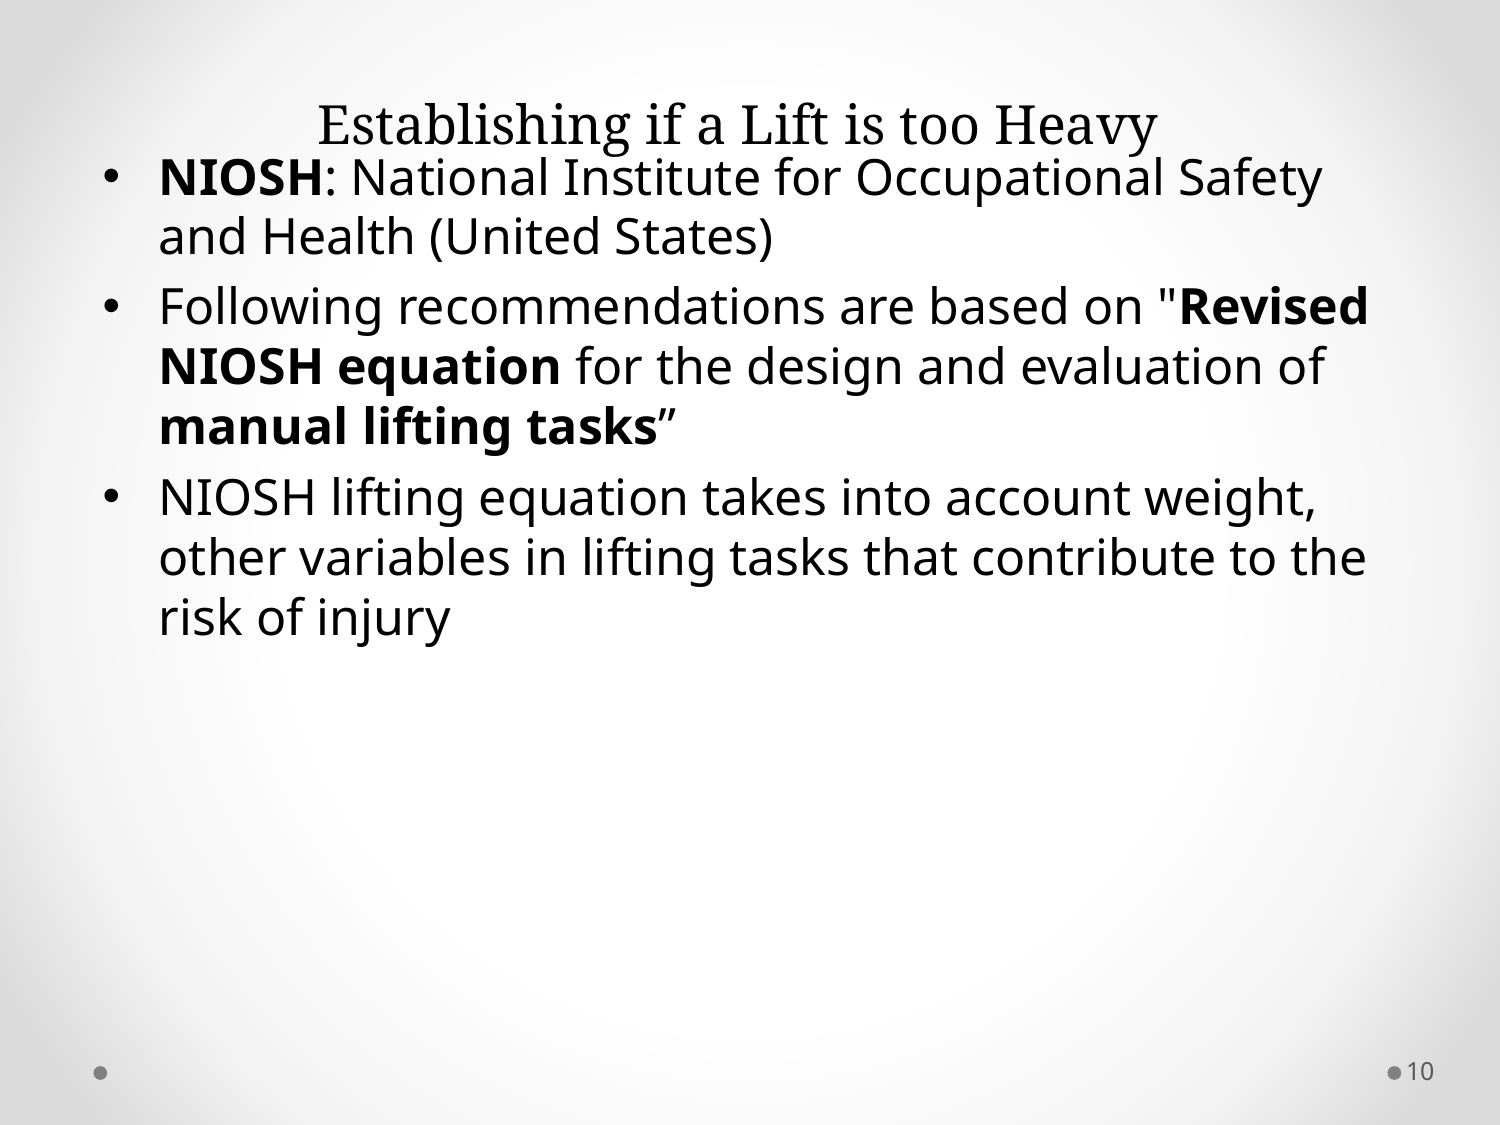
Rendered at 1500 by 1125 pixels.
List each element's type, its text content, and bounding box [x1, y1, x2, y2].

title Establishing if a Lift is too Heavy [62, 62, 1413, 163]
slide_number 10 [1401, 1042, 1494, 1103]
list NIOSH: National Institute for Occupational Safety and Health (United States) Following recommendations are based on "Revised NIOSH equation for the design and evaluation of manual lifting tasks” NIOSH lifting equation takes into account weight, other variables in lifting tasks that contribute to the risk of injury [87, 137, 1438, 1113]
picture [0, 0, 1500, 1125]
